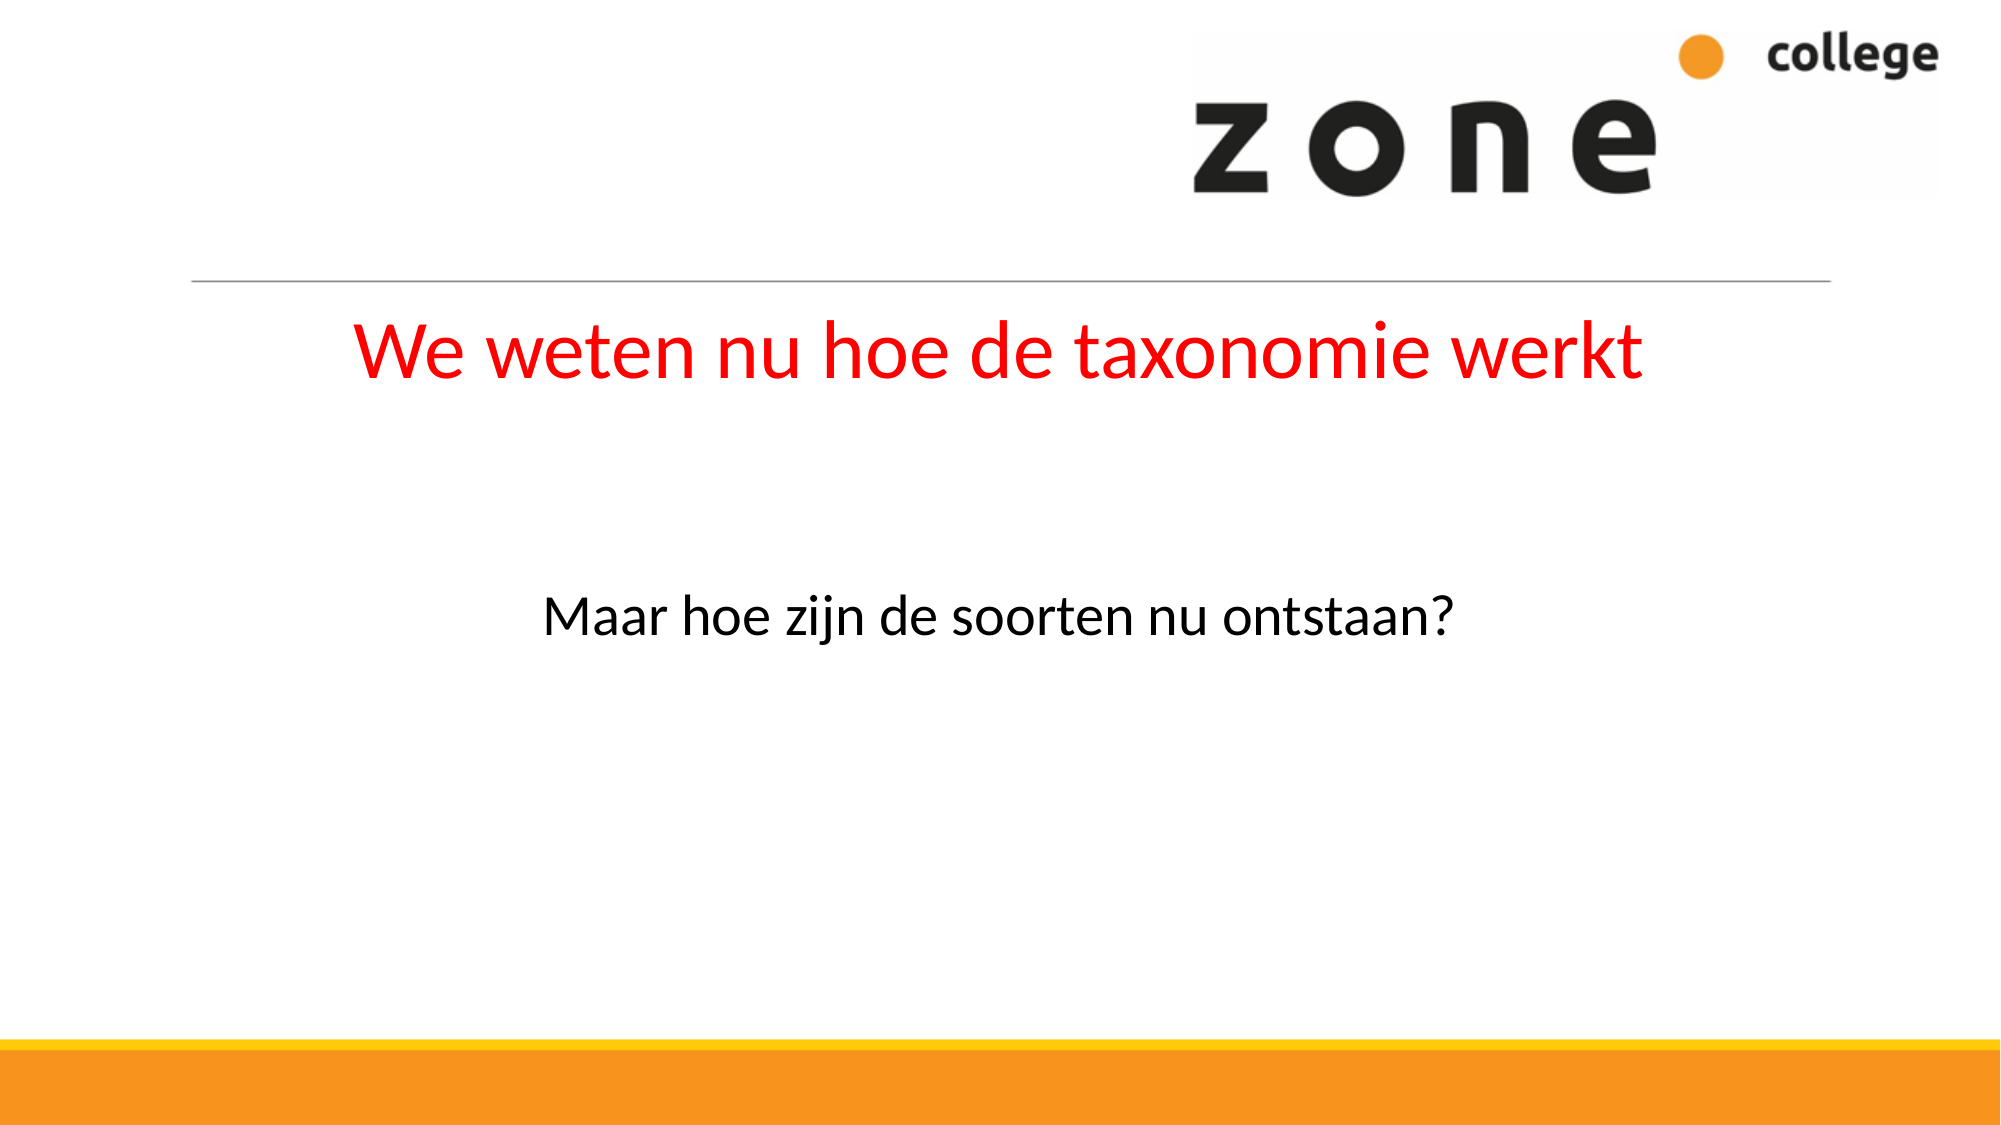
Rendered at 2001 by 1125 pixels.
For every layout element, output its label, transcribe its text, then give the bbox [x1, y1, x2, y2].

list We weten nu hoe de taxonomie werkt Maar hoe zijn de soorten nu ontstaan? [137, 299, 1863, 1014]
picture [0, 0, 2001, 1125]
